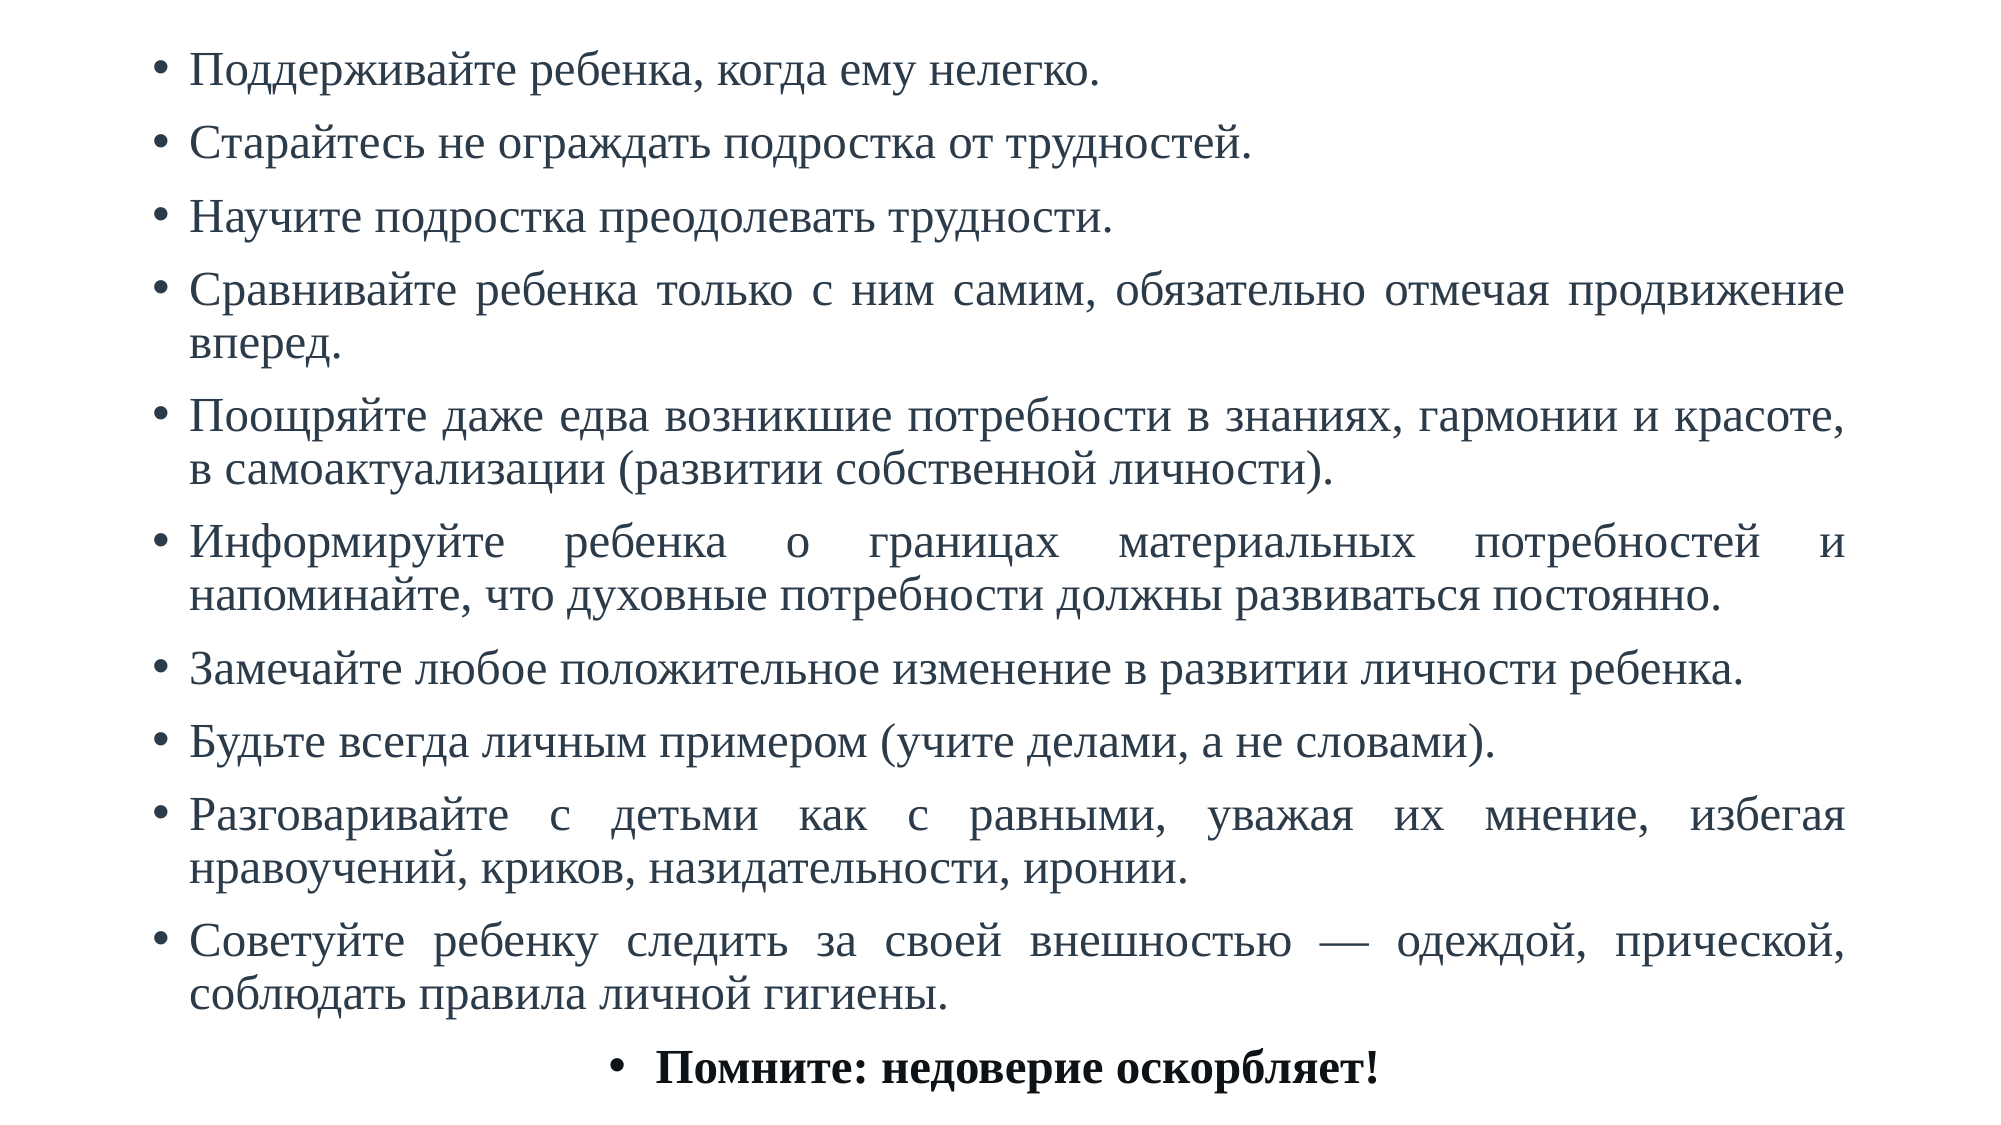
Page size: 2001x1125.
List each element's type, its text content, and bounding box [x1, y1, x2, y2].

list Поддерживайте ребенка, когда ему нелегко. Старайтесь не ограждать подростка от трудностей. Научите подростка преодолевать трудности. Сравнивайте ребенка только с ним самим, обязательно отмечая продвижение вперед. Поощряйте даже едва возникшие потребности в знаниях, гармонии и красоте, в самоактуализации (развитии собственной личности). Информируйте ребенка о границах материальных потребностей и напоминайте, что духовные потребности должны развиваться постоянно. Замечайте любое положительное изменение в развитии личности ребенка. Будьте всегда личным примером (учите делами, а не словами). Разговаривайте с детьми как с равными, уважая их мнение, избегая нравоучений, криков, назидательности, иронии. Советуйте ребенку следить за своей внешностью — одеждой, прической, соблюдать правила личной гигиены. Помните: недоверие оскорбляет! [137, 35, 1863, 1104]
